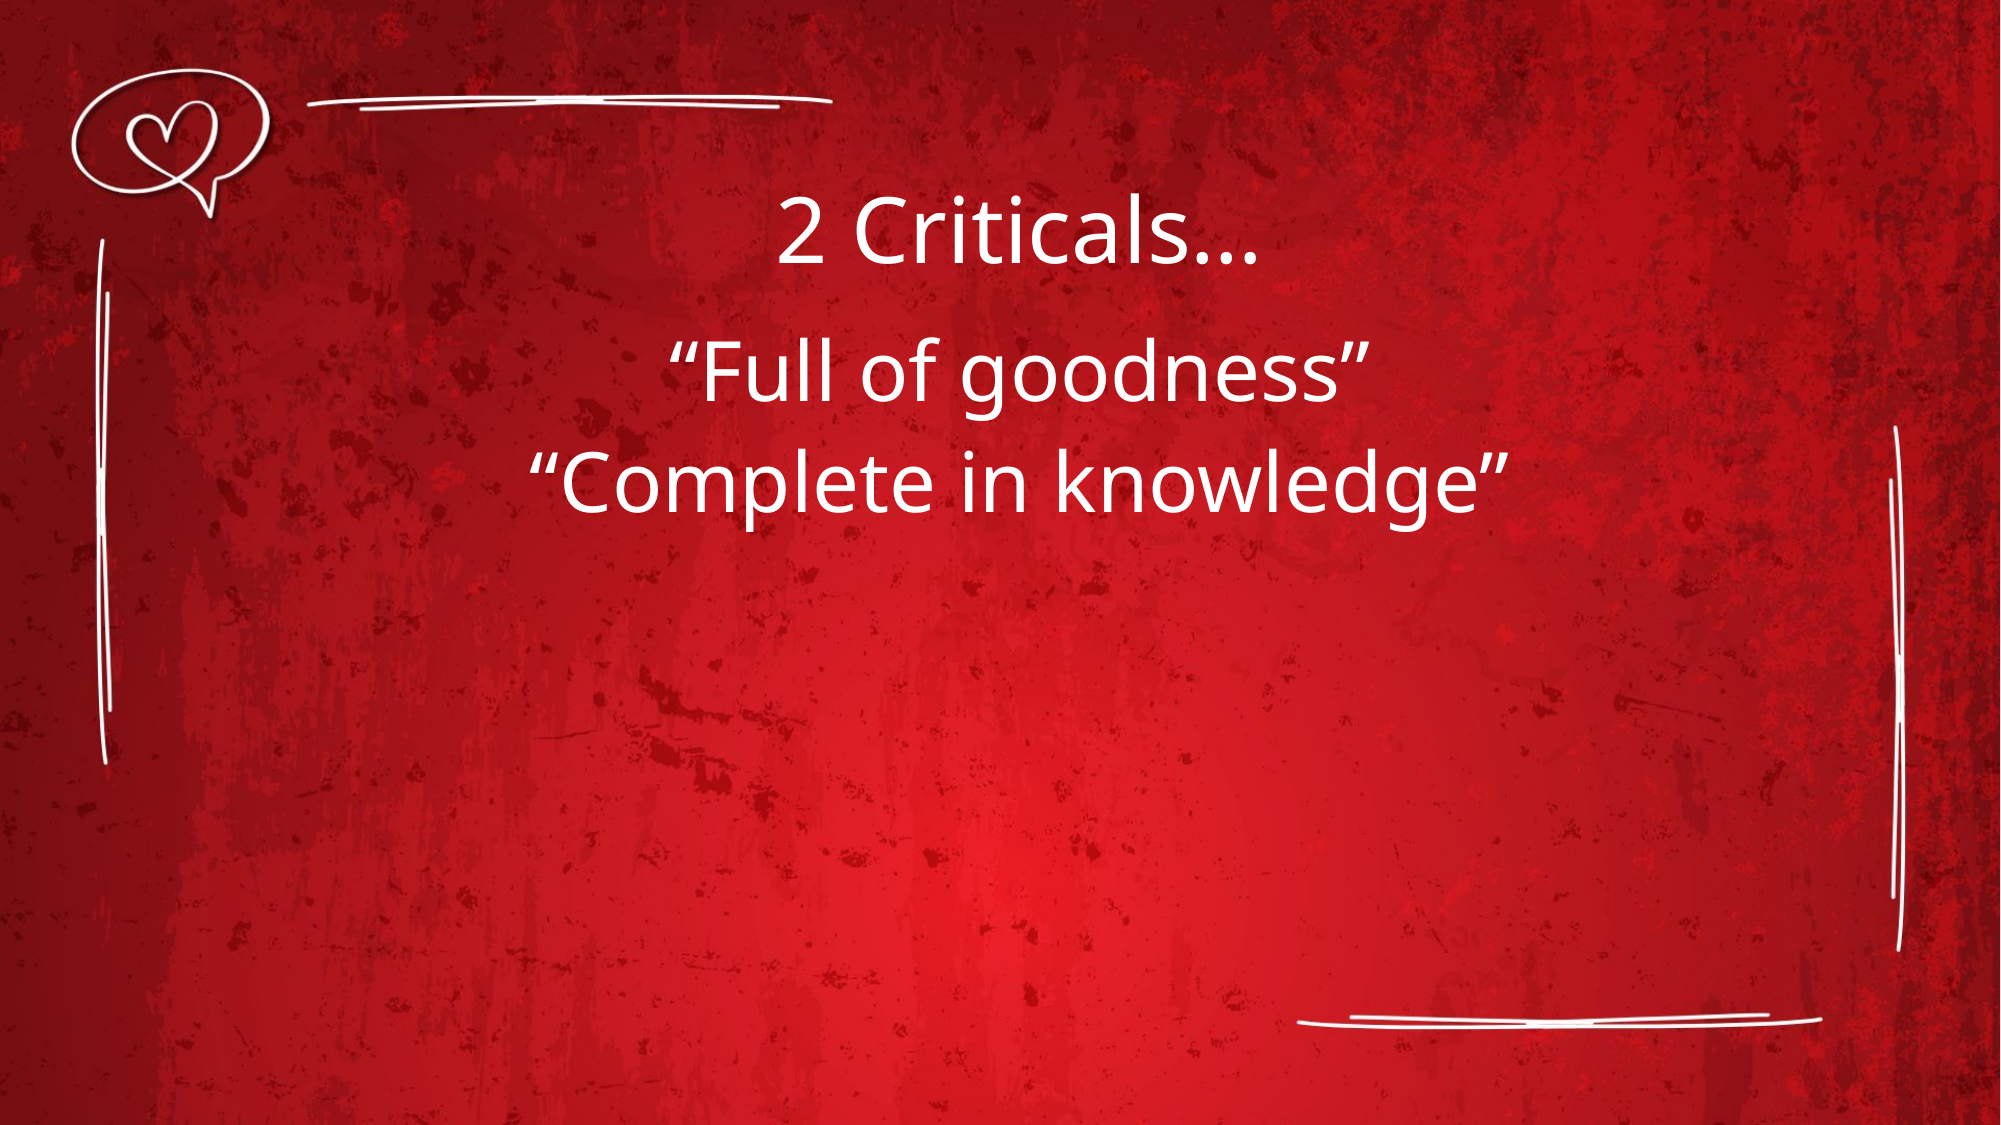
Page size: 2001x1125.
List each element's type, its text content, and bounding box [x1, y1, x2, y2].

list “Full of goodness” “Complete in knowledge” [201, 243, 1839, 617]
title 2 Criticals… [297, 148, 1743, 291]
picture [0, 0, 2001, 1125]
